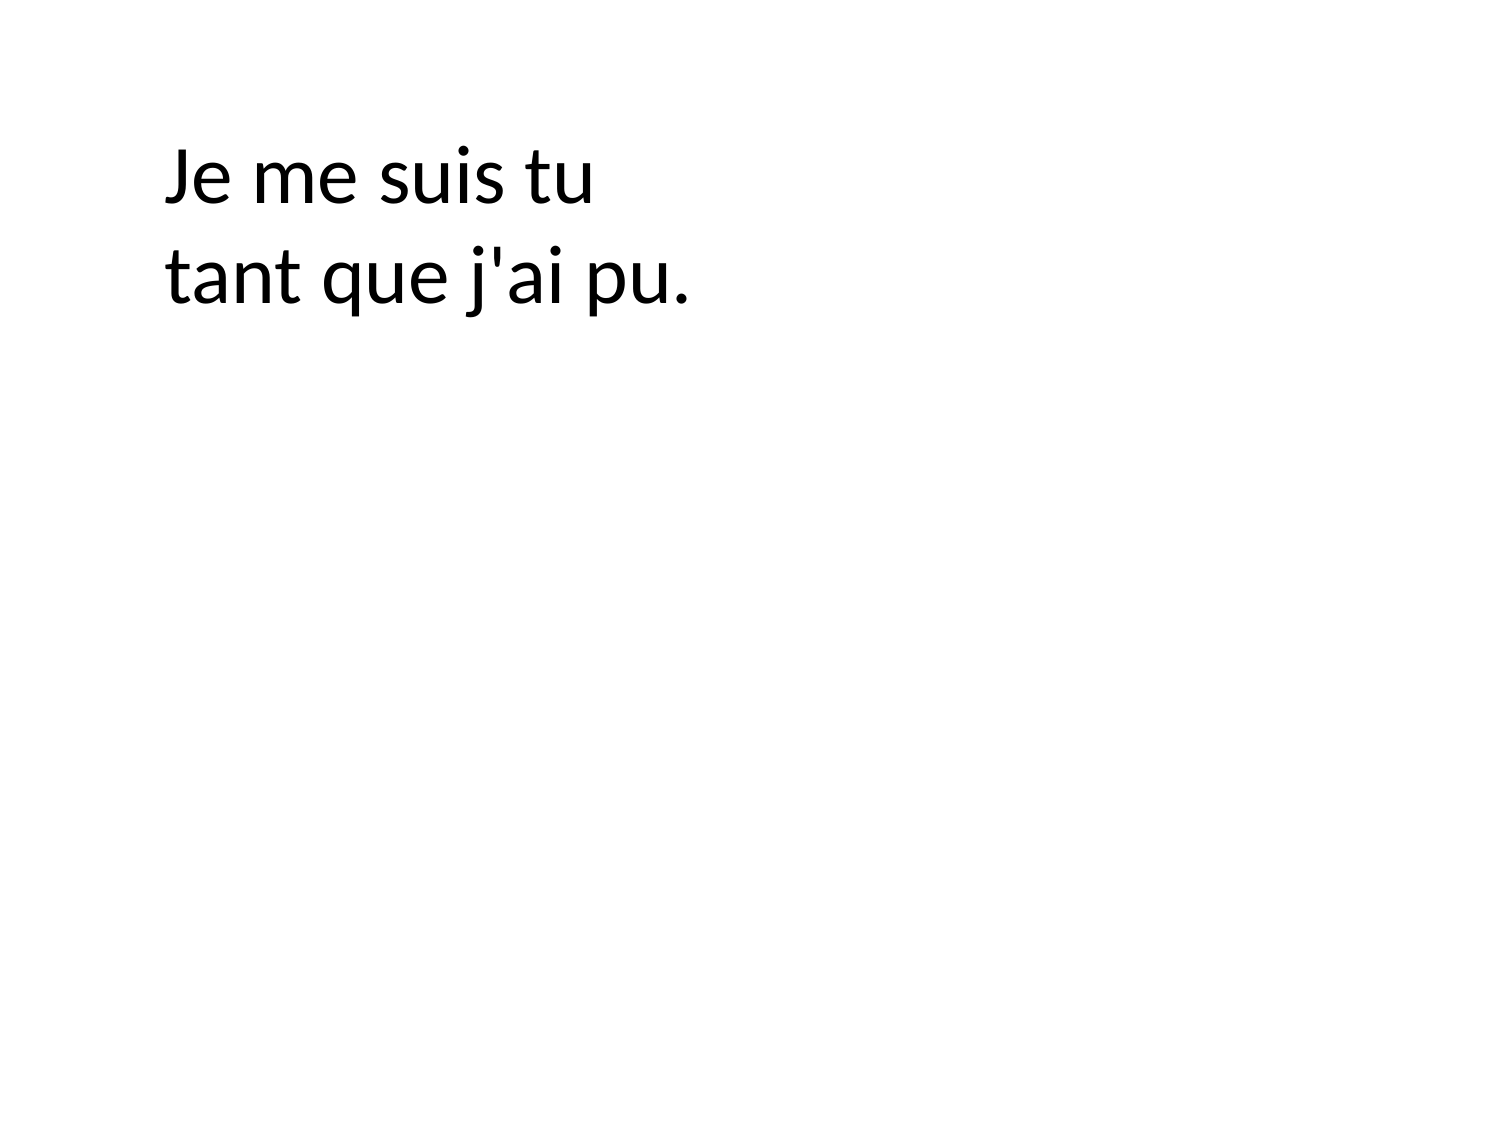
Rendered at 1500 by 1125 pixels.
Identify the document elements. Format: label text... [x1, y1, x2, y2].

text_box Je me suis tu tant que j'ai pu. [149, 112, 900, 328]
